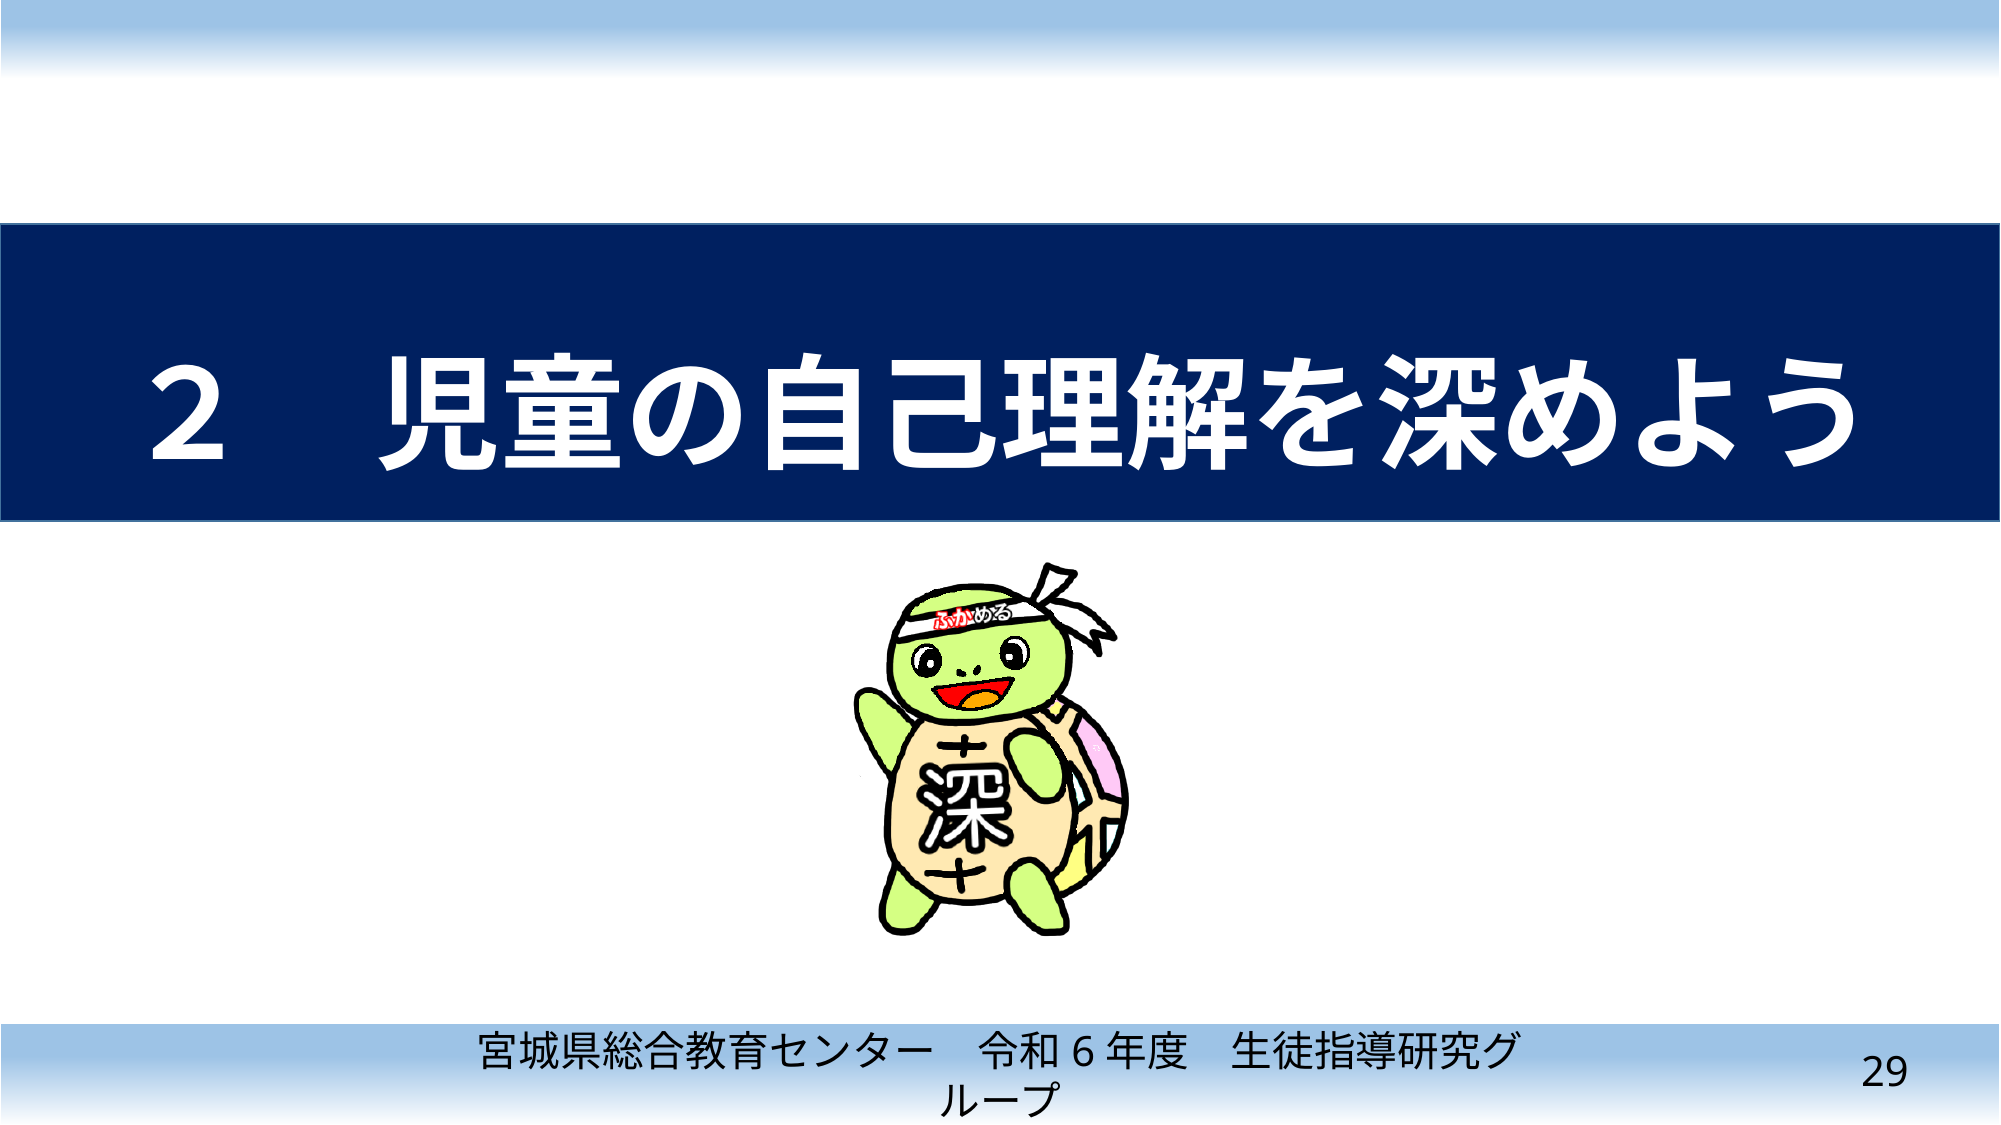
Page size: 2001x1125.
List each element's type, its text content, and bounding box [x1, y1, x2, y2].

text_box 宮城県総合教育センター 令和6年度 生徒指導研究グループ [428, 1045, 1572, 1105]
text_box ２ 児童の自己理解を深めよう [0, 223, 2000, 522]
picture [798, 562, 1202, 965]
slide_number 28 [1811, 1043, 1925, 1104]
